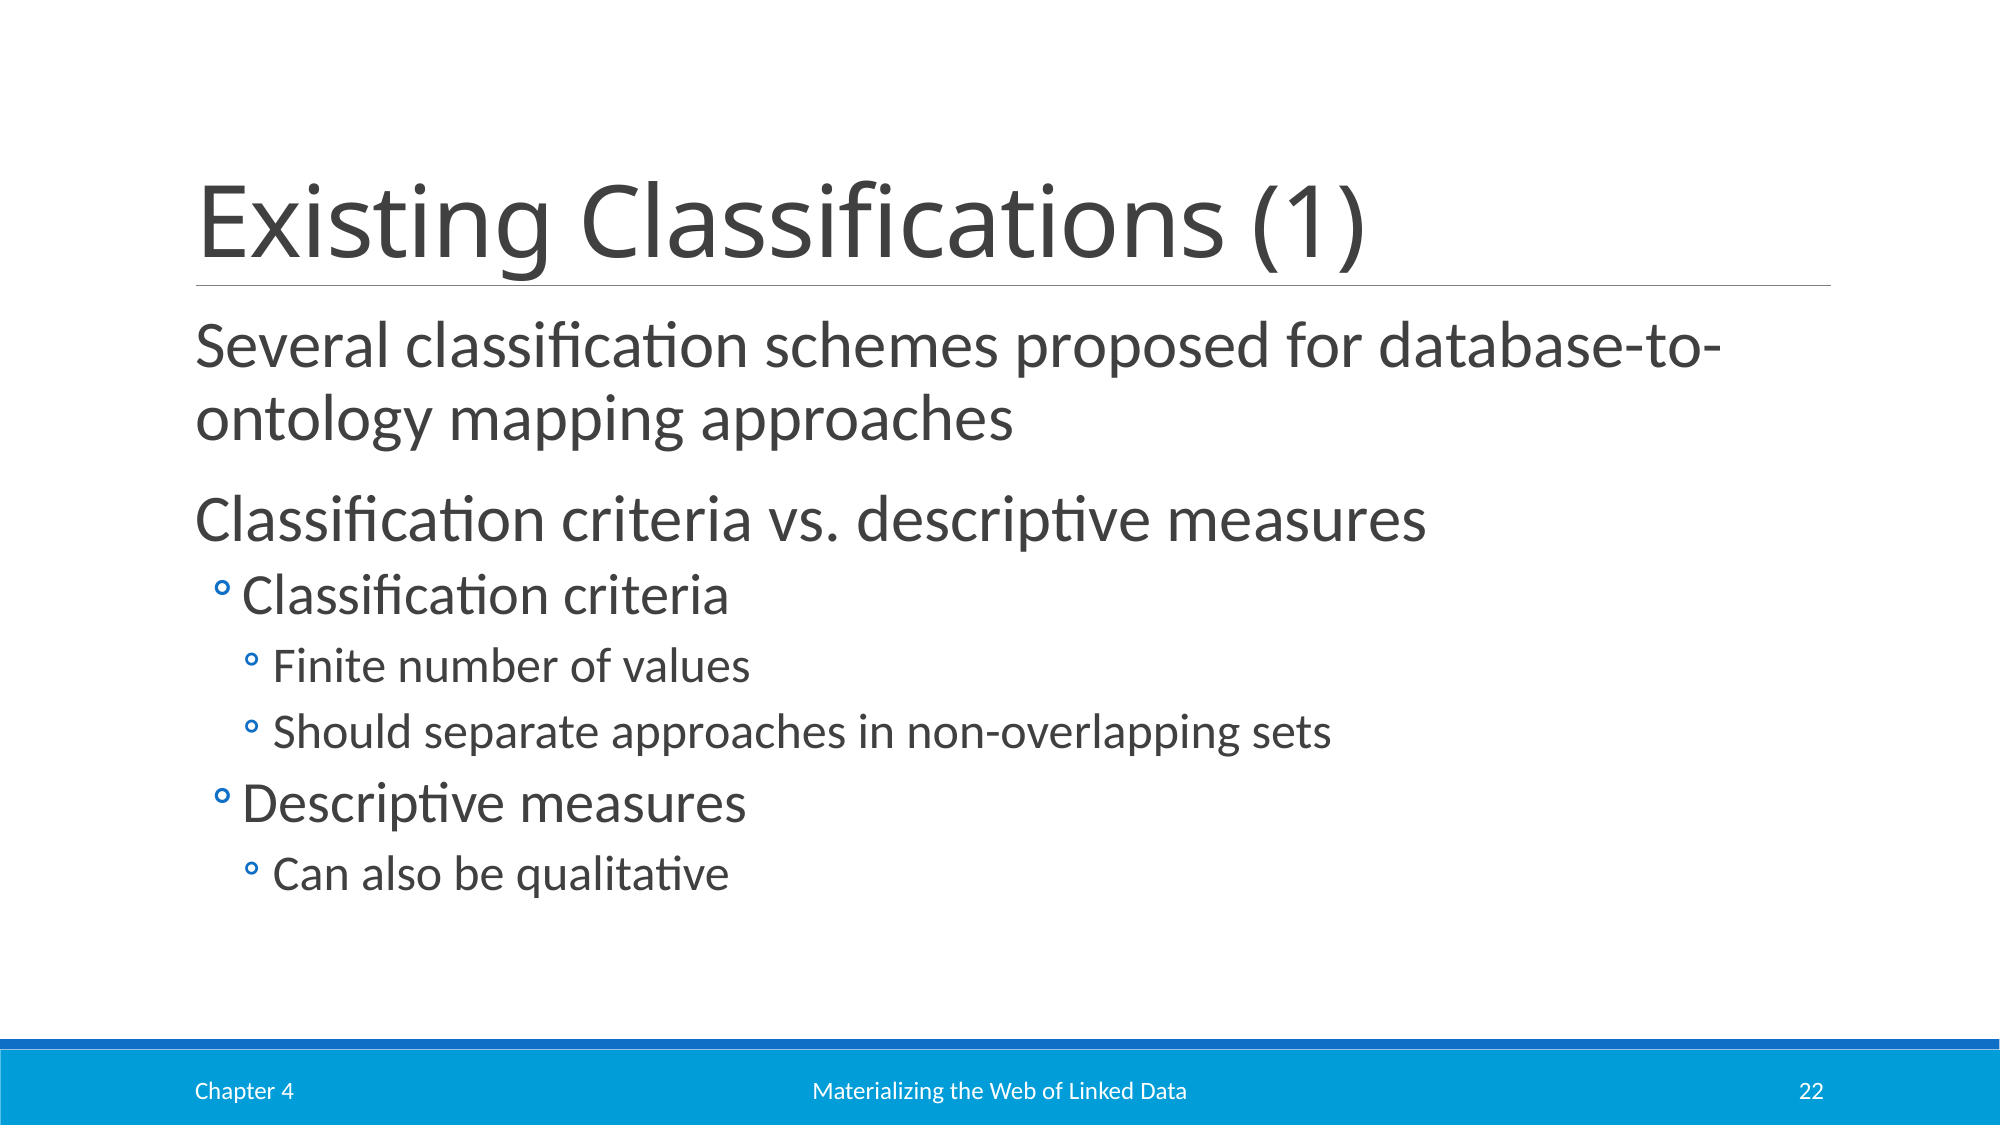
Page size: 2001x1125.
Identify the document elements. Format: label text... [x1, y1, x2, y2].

slide_number 22 [1624, 1059, 1840, 1120]
footer Materializing the Web of Linked Data [604, 1059, 1396, 1120]
list Several classification schemes proposed for database-to-ontology mapping approaches Classification criteria vs. descriptive measures Classification criteria Finite number of values Should separate approaches in non-overlapping sets Descriptive measures Can also be qualitative [180, 302, 1830, 963]
slide_number Chapter 4 [180, 1059, 586, 1120]
title Existing Classifications (1) [180, 47, 1830, 285]
